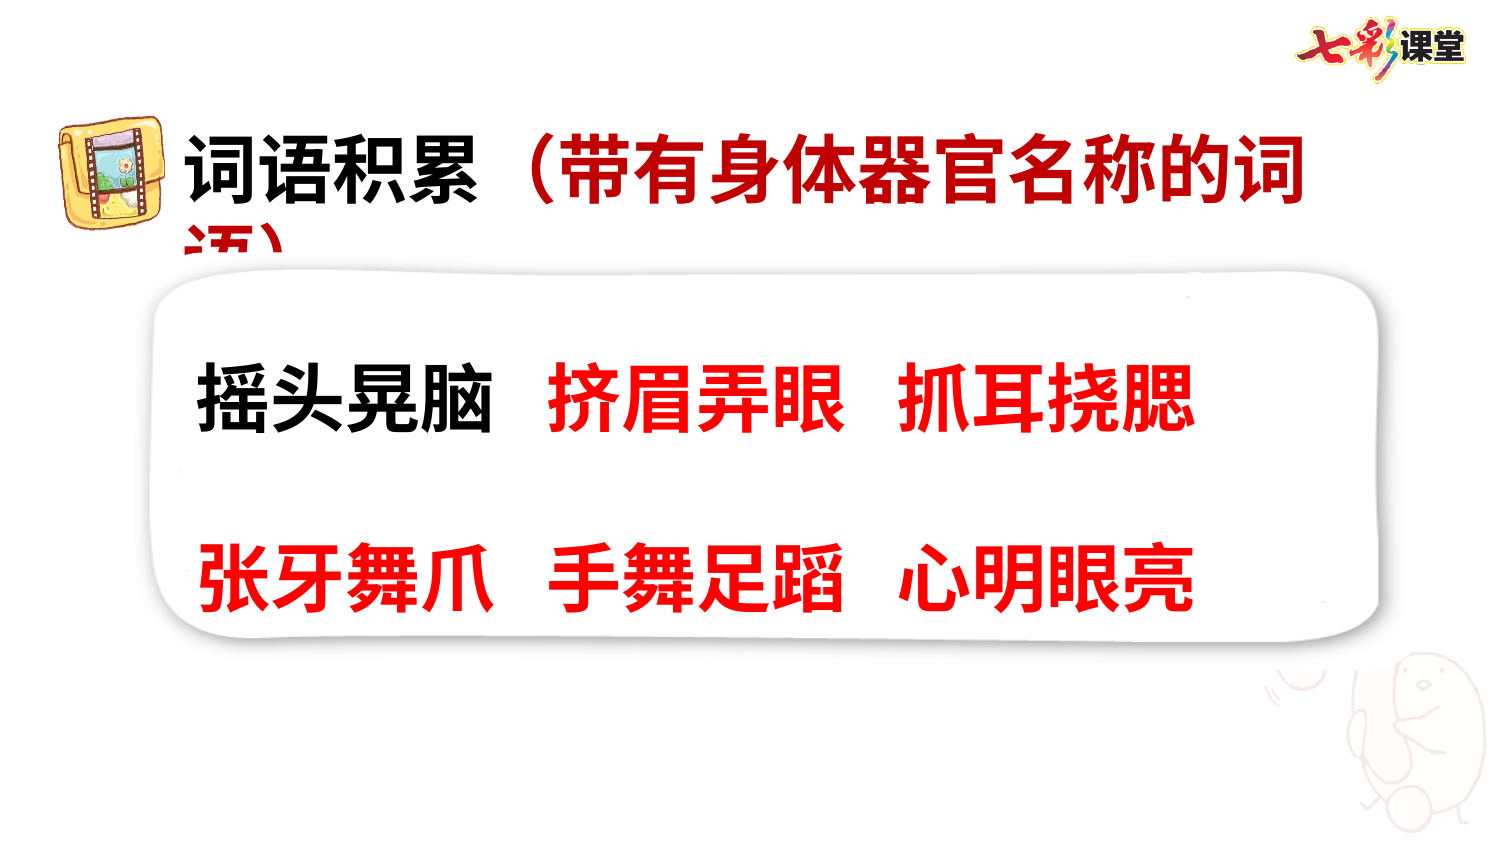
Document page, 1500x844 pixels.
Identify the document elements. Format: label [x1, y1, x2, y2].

picture [1293, 15, 1468, 84]
text_box [134, 252, 1436, 671]
text_box [58, 104, 1430, 234]
